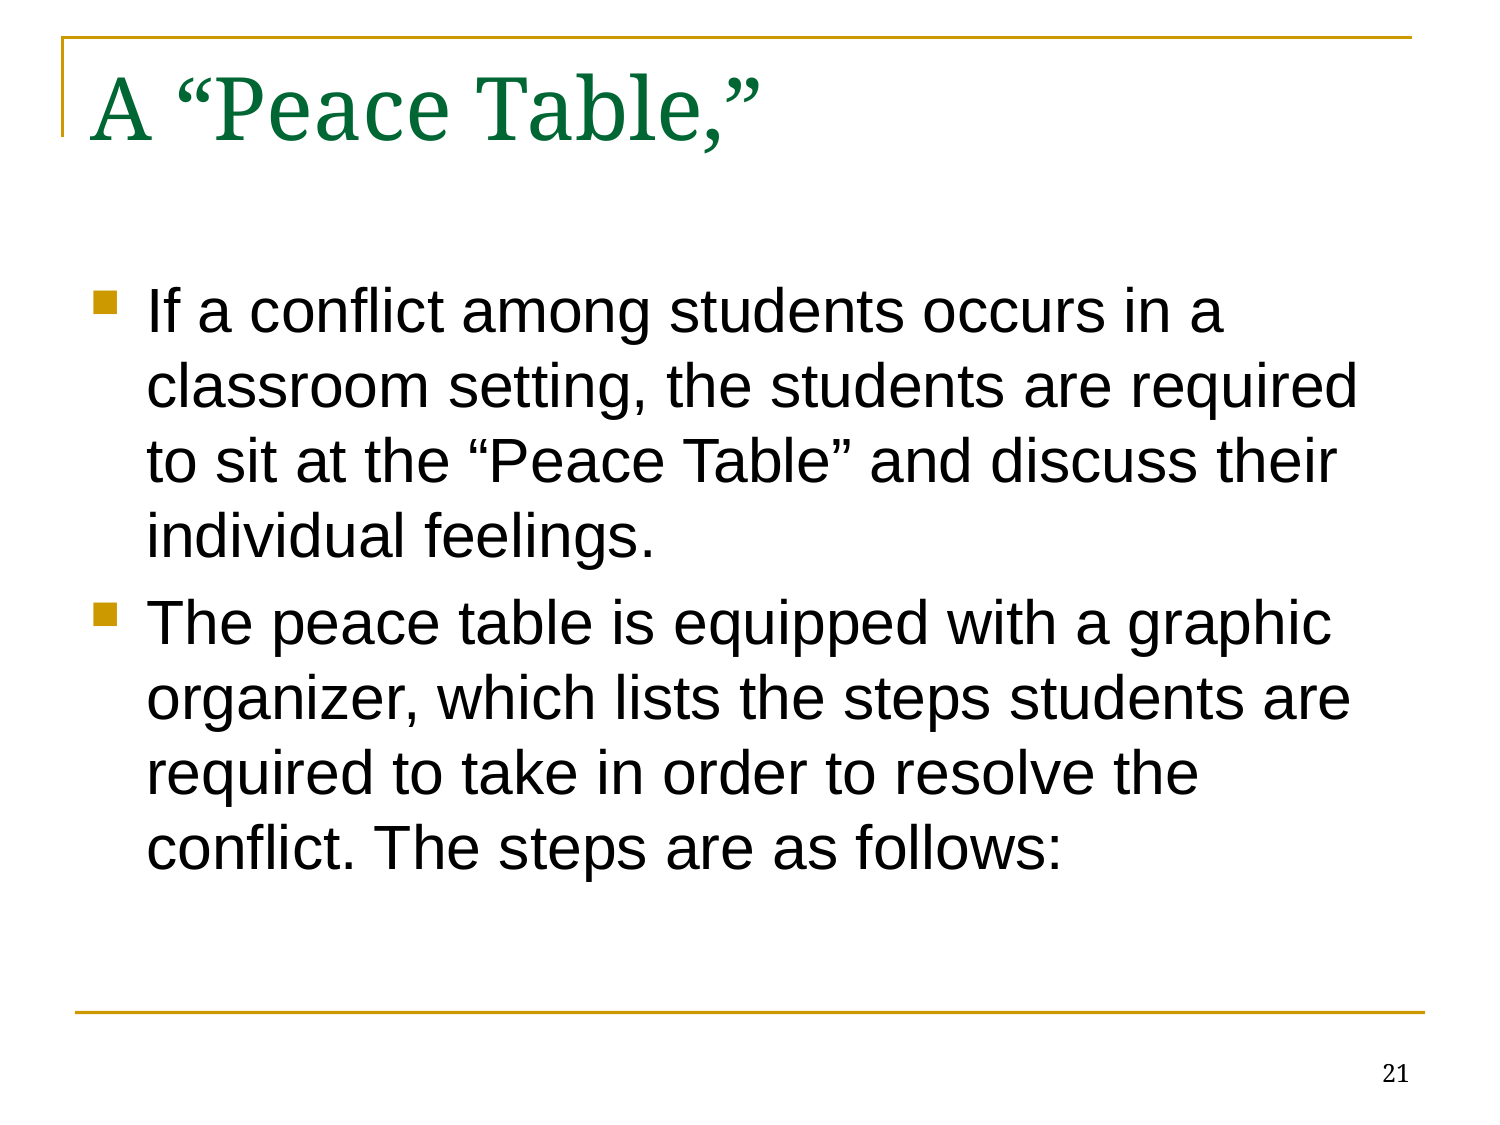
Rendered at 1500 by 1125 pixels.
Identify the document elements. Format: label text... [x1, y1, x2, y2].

slide_number 21 [1074, 1023, 1426, 1100]
list If a conflict among students occurs in a classroom setting, the students are required to sit at the “Peace Table” and discuss their individual feelings. The peace table is equipped with a graphic organizer, which lists the steps students are required to take in order to resolve the conflict. The steps are as follows: [74, 262, 1426, 1006]
title A “Peace Table,” [74, 45, 1426, 233]
